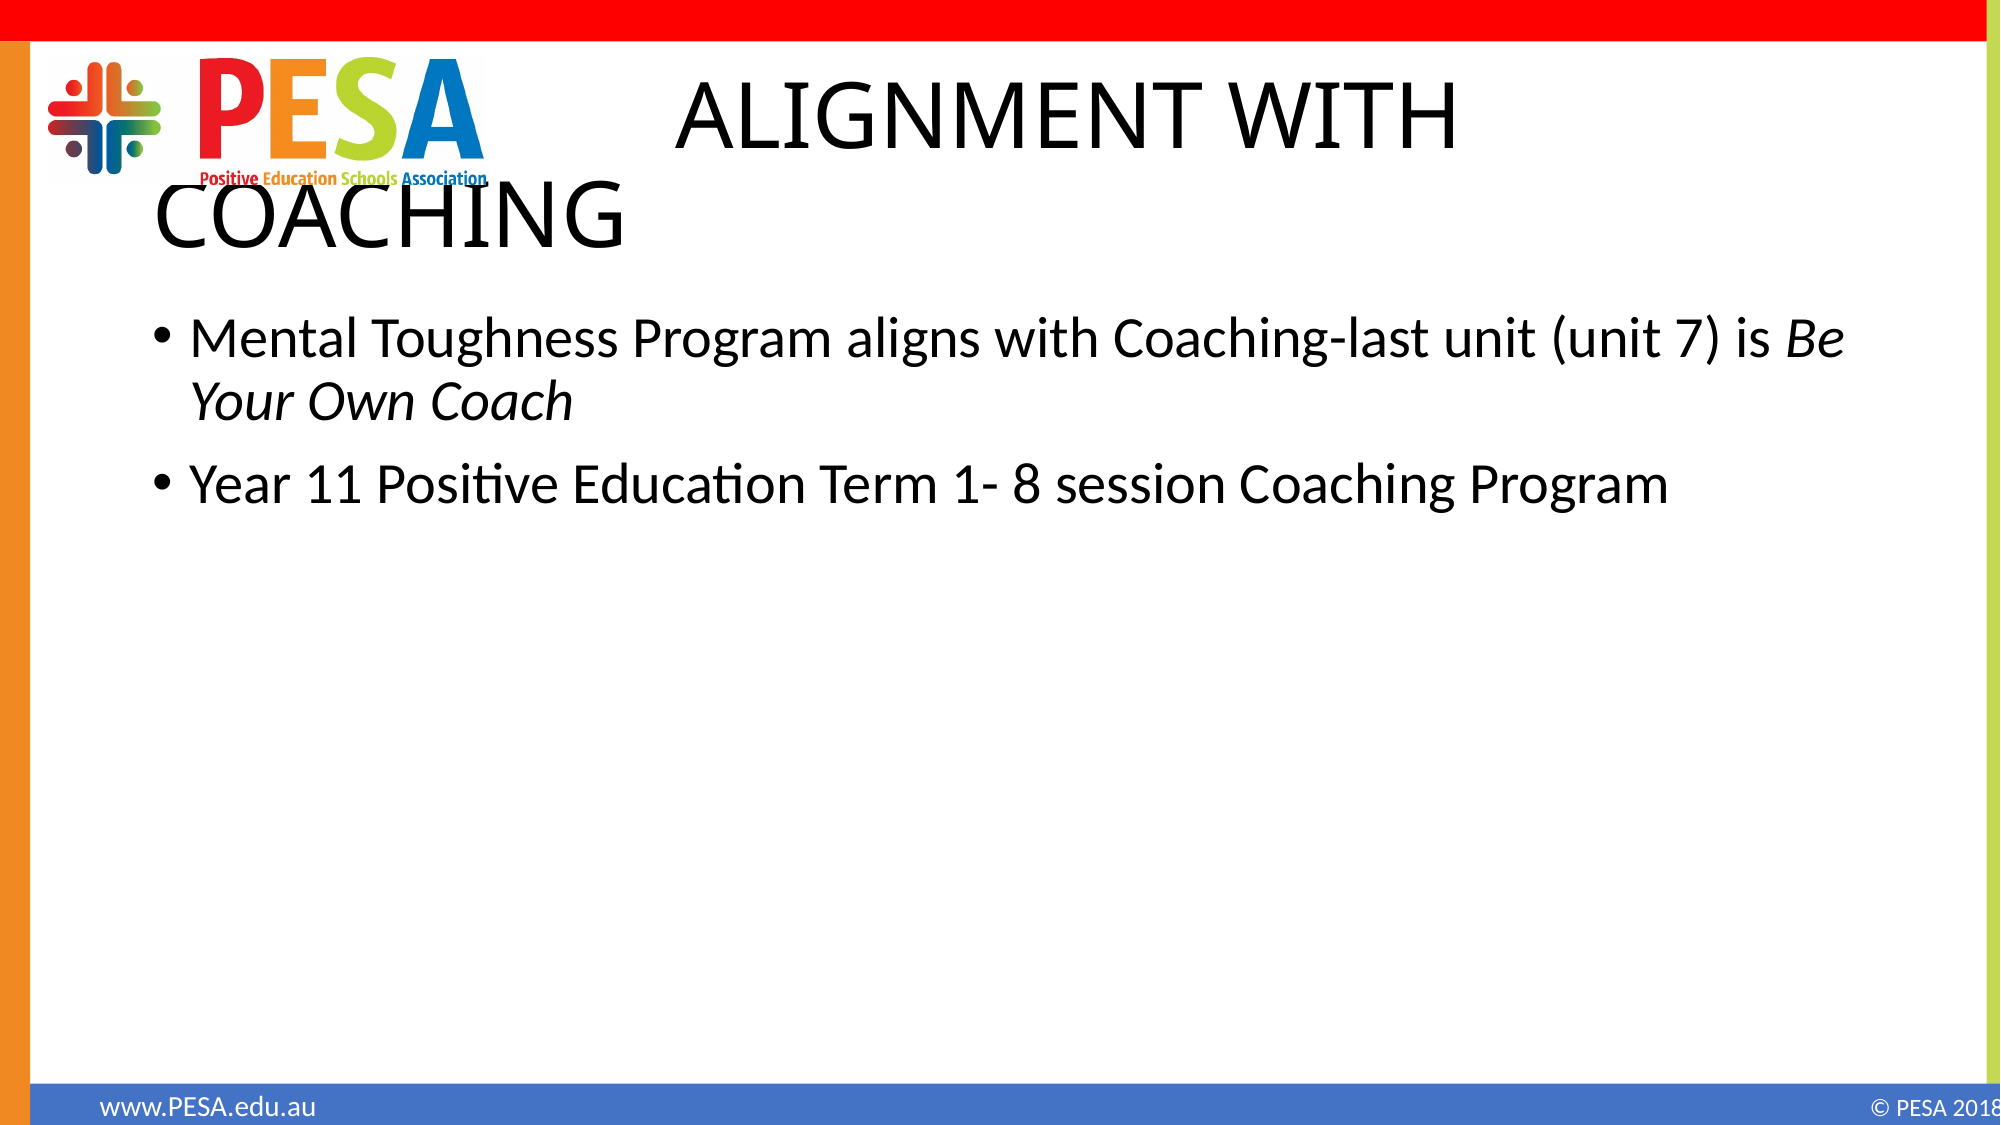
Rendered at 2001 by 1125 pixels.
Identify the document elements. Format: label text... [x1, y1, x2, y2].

text_box [0, 40, 31, 1125]
picture [48, 57, 486, 185]
title ALIGNMENT WITH COACHING [137, 59, 1863, 278]
text_box www.PESA.edu.au © PESA 2018 [31, 1083, 2000, 1125]
list Mental Toughness Program aligns with Coaching-last unit (unit 7) is Be Your Own Coach Year 11 Positive Education Term 1- 8 session Coaching Program [137, 299, 1863, 1014]
text_box [1986, 0, 2000, 1083]
text_box [0, 0, 1986, 42]
